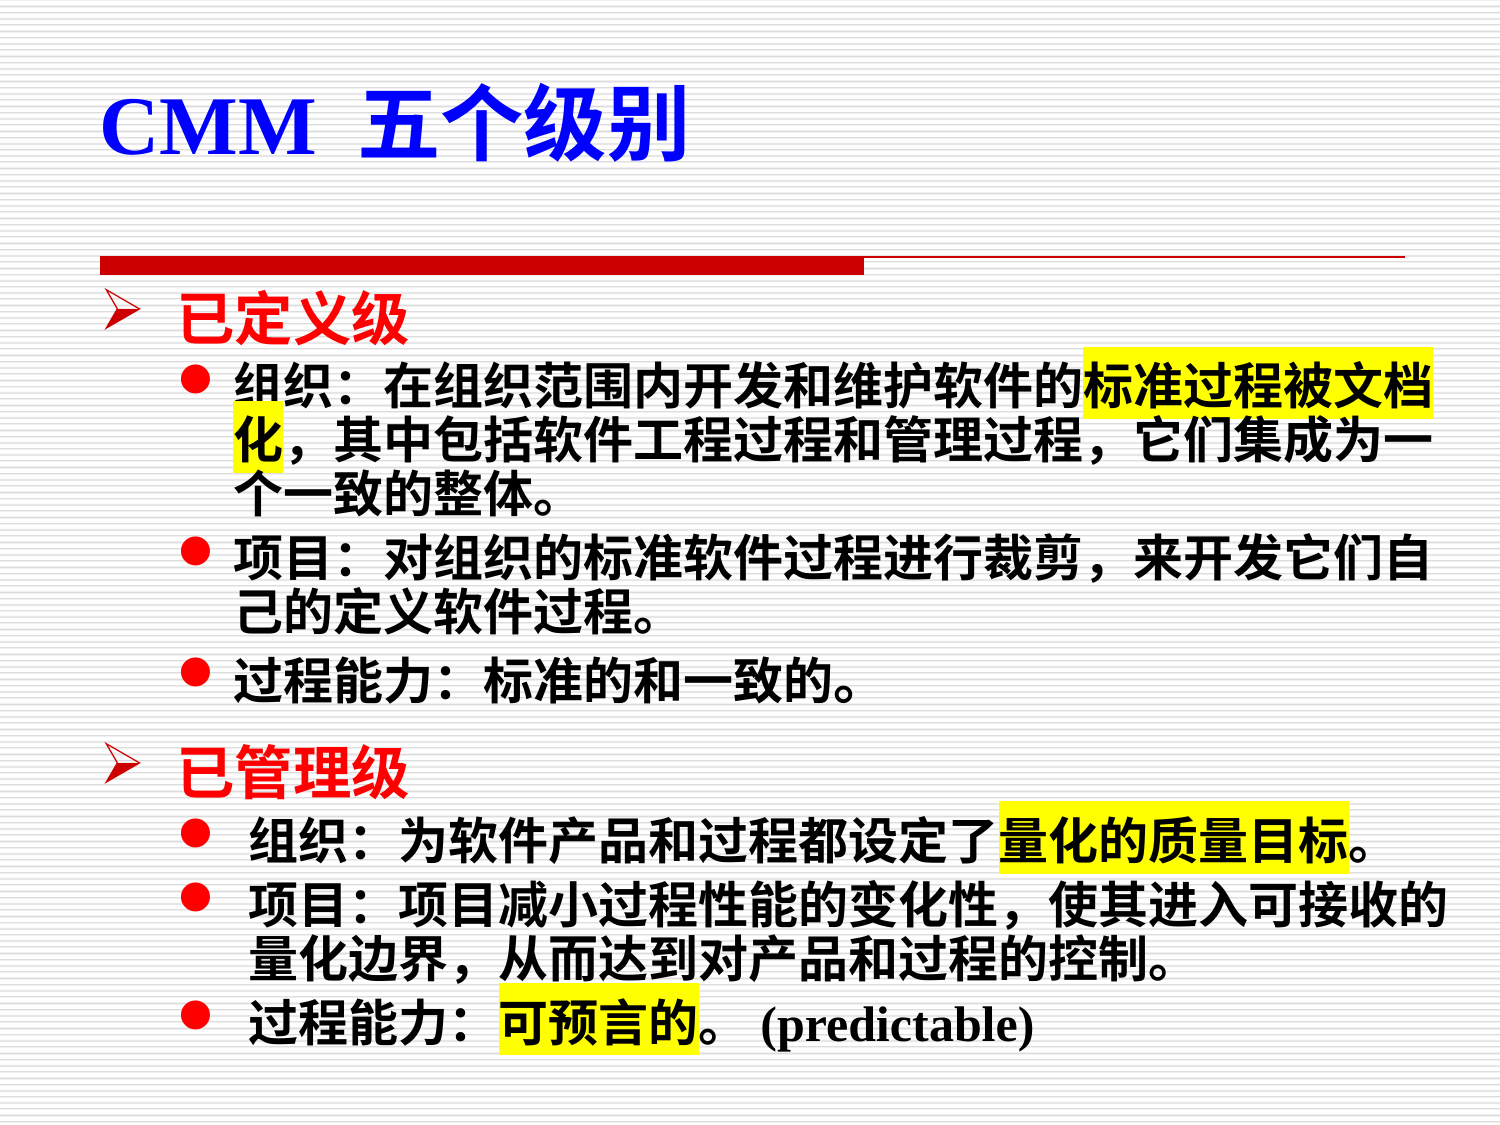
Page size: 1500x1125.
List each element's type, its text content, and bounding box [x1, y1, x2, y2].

picture [0, 0, 1500, 1125]
text_box CMM 五个级别 [84, 67, 1500, 175]
text_box 已定义级 组织：在组织范围内开发和维护软件的标准过程被文档化，其中包括软件工程过程和管理过程，它们集成为一个一致的整体。 项目：对组织的标准软件过程进行裁剪，来开发它们自己的定义软件过程。 过程能力：标准的和一致的。 已管理级 组织：为软件产品和过程都设定了量化的质量目标。 项目：项目减小过程性能的变化性，使其进入可接收的量化边界，从而达到对产品和过程的控制。 过程能力：可预言的。(predictable) [84, 274, 1467, 1125]
